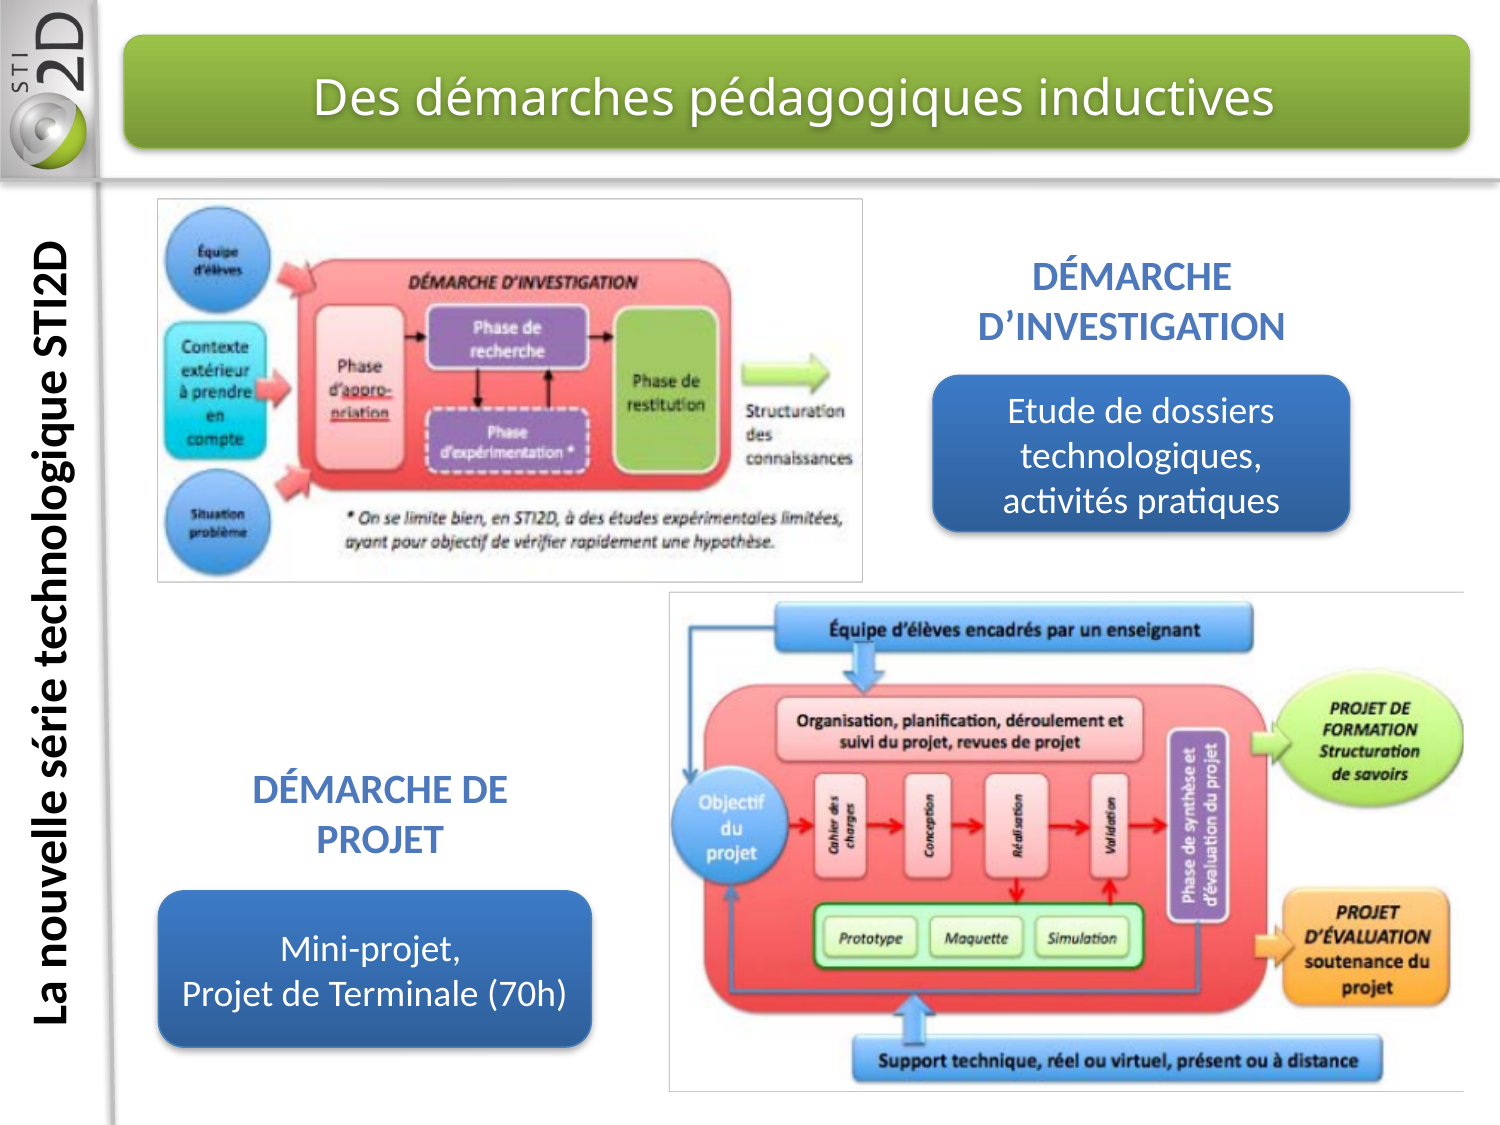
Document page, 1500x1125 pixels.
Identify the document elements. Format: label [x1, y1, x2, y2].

picture [117, 162, 1464, 1092]
text_box [0, 0, 1500, 1125]
